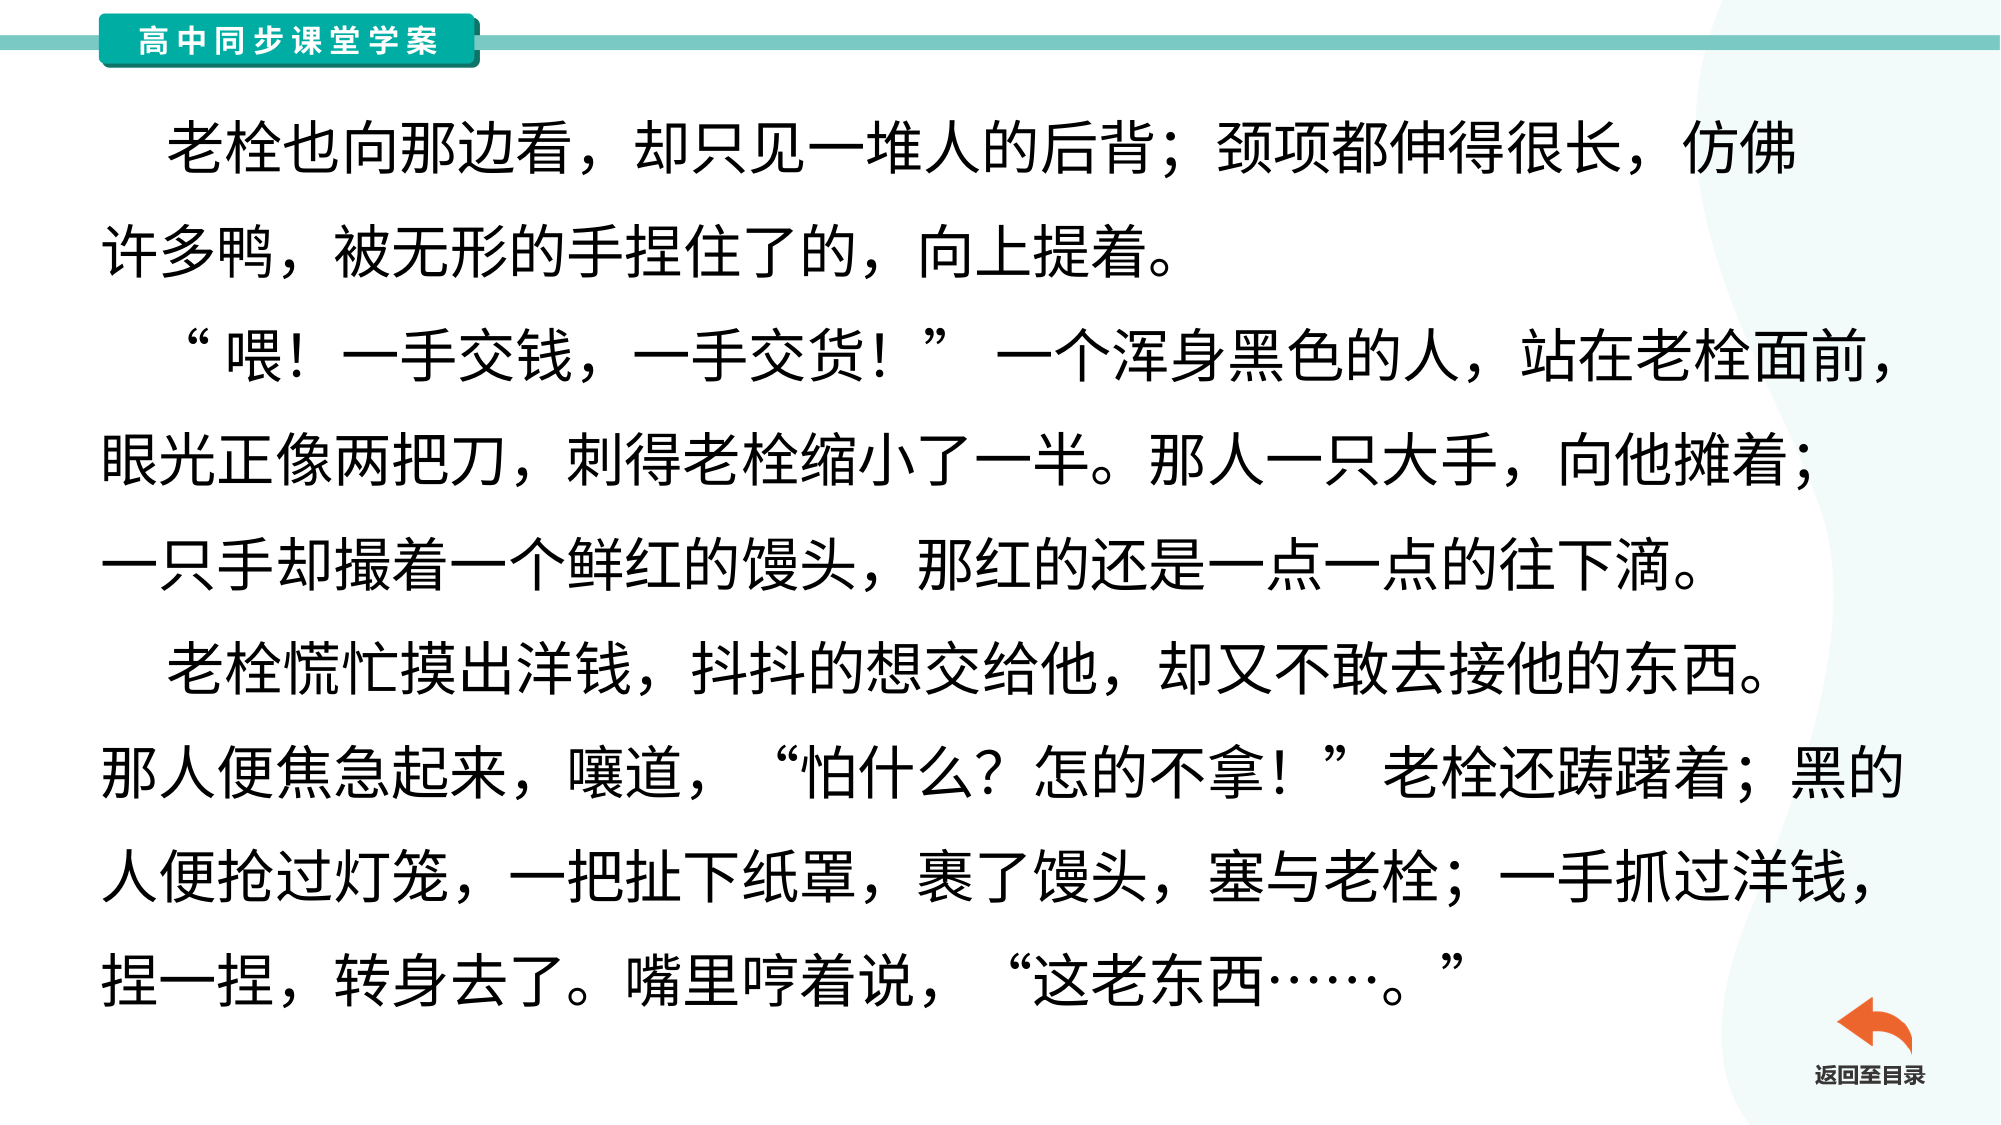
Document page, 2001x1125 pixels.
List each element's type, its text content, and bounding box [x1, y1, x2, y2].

picture [0, 0, 2000, 1125]
text_box 老栓也向那边看，却只见一堆人的后背；颈项都伸得很长，仿佛 许多鸭，被无形的手捏住了的，向上提着。 “喂！一手交钱，一手交货！” 一个浑身黑色的人，站在老栓面前， 眼光正像两把刀，刺得老栓缩小了一半。那人一只大手，向他摊着； 一只手却撮着一个鲜红的馒头，那红的还是一点一点的往下滴。 老栓慌忙摸出洋钱，抖抖的想交给他，却又不敢去接他的东西。 那人便焦急起来，嚷道，“怕什么？怎的不拿！”老栓还踌躇着；黑的 人便抢过灯笼，一把扯下纸罩，裹了馒头，塞与老栓；一手抓过洋钱， 捏一捏，转身去了。嘴里哼着说，“这老东西……。” [100, 76, 1899, 1015]
